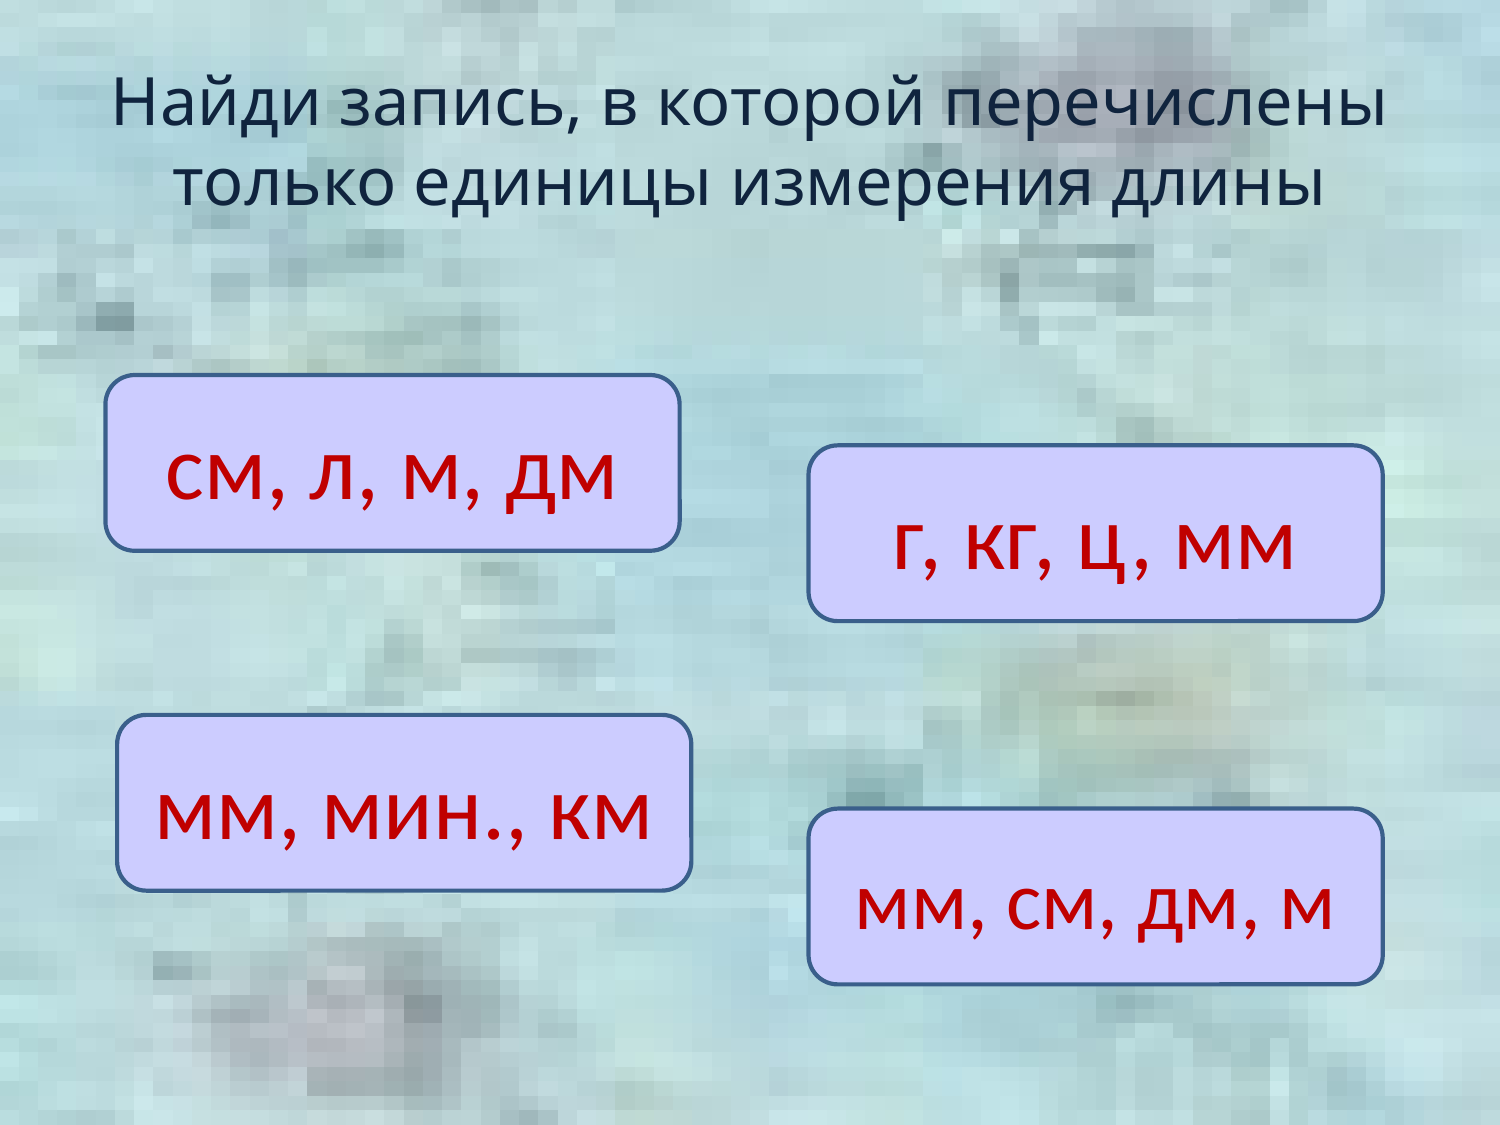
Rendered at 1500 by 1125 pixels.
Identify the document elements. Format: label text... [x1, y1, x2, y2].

text_box мм, мин., км [115, 712, 694, 893]
title Найди запись, в которой перечислены только единицы измерения длины [75, 45, 1425, 233]
text_box см, л, м, дм [103, 372, 682, 553]
text_box г, кг, ц, мм [806, 443, 1385, 624]
picture [0, 0, 1500, 1125]
text_box мм, см, дм, м [806, 806, 1385, 987]
